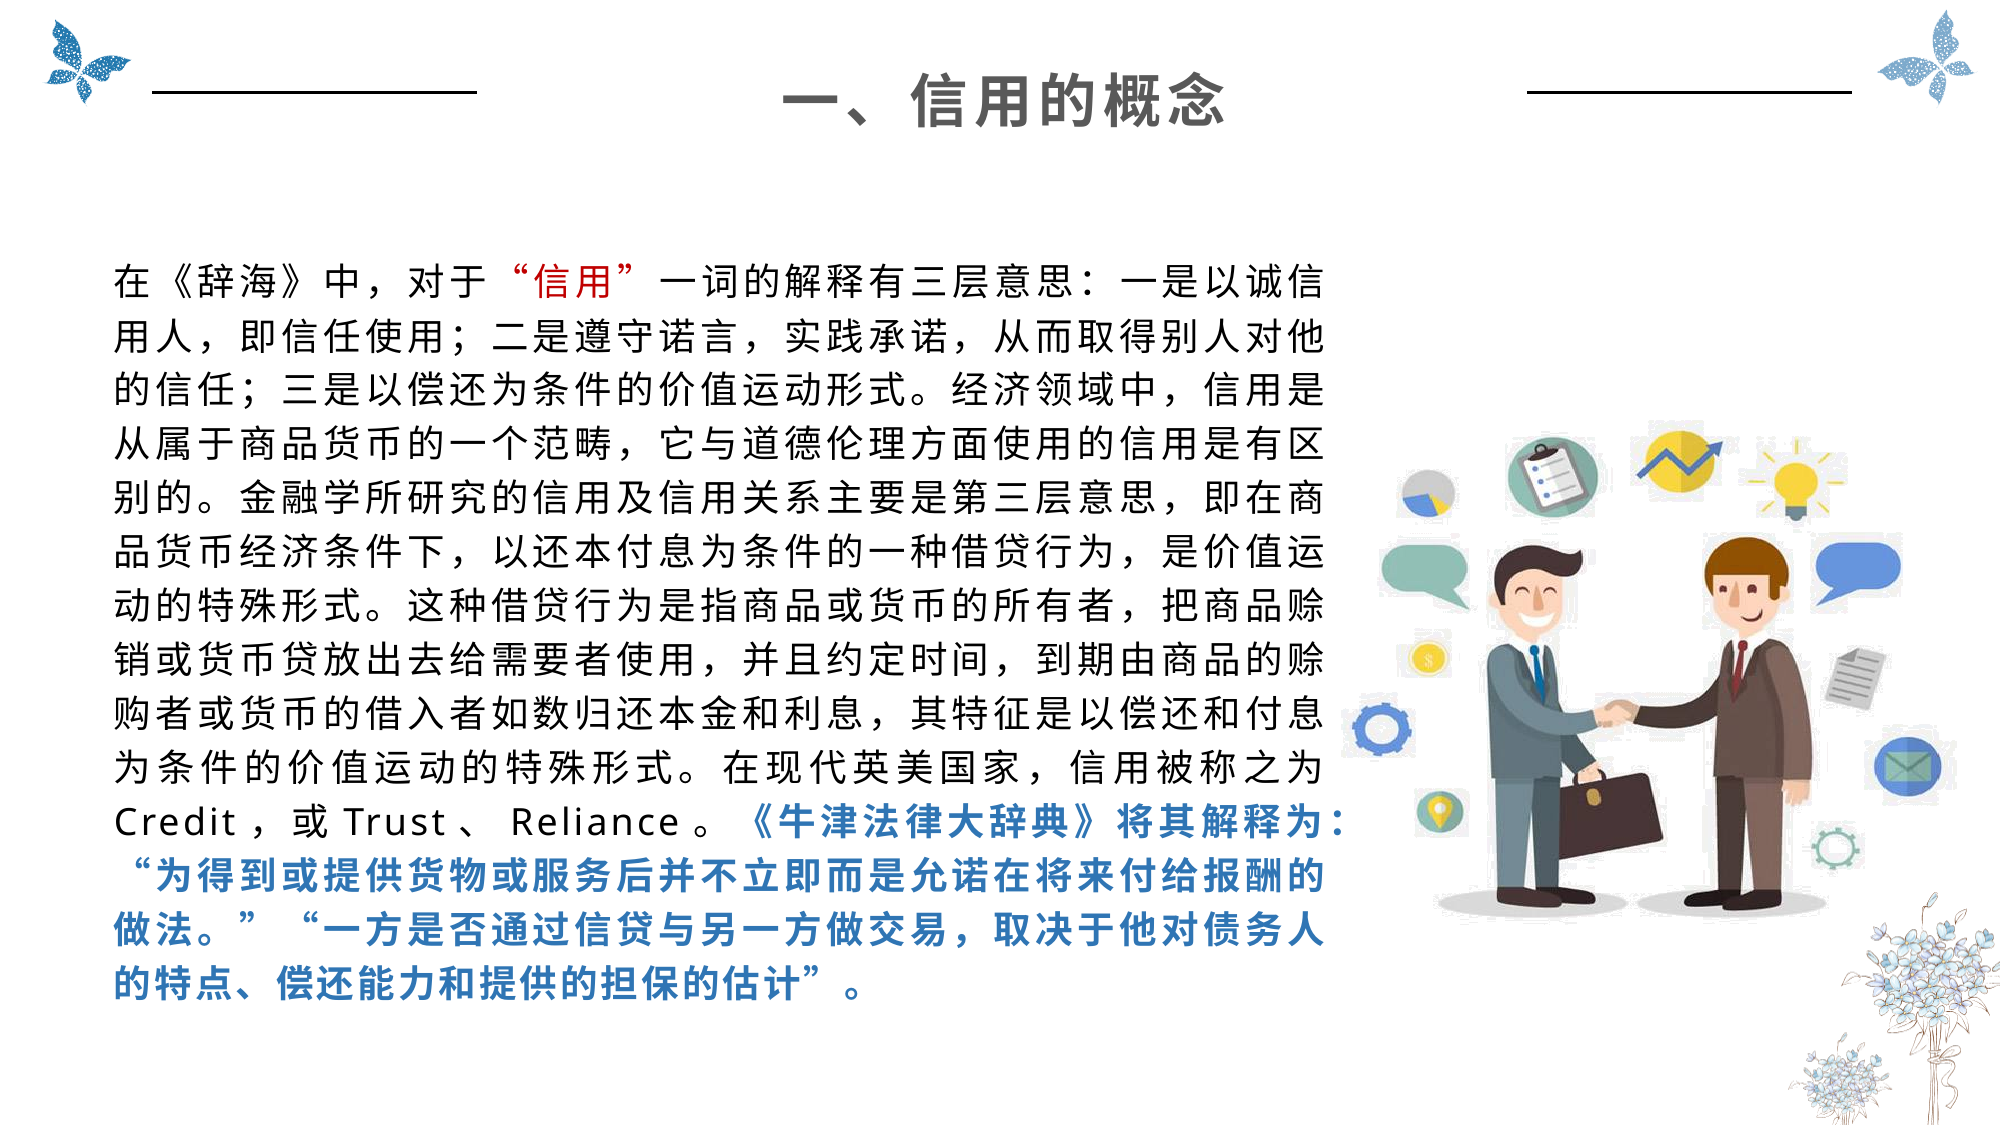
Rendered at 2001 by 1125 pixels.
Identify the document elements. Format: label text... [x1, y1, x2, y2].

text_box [151, 55, 1852, 142]
text_box 在《辞海》中，对于“信用”一词的解释有三层意思：一是以诚信用人，即信任使用；二是遵守诺言，实践承诺，从而取得别人对他的信任；三是以偿还为条件的价值运动形式。经济领域中，信用是从属于商品货币的一个范畴，它与道德伦理方面使用的信用是有区别的。金融学所研究的信用及信用关系主要是第三层意思，即在商品货币经济条件下，以还本付息为条件的一种借贷行为，是价值运动的特殊形式。这种借贷行为是指商品或货币的所有者，把商品赊销或货币贷放出去给需要者使用，并且约定时间，到期由商品的赊购者或货币的借入者如数归还本金和利息，其特征是以偿还和付息为条件的价值运动的特殊形式。在现代英美国家，信用被称之为 Credit，或Trust、Reliance。《牛津法律大辞典》将其解释为：“为得到或提供货物或服务后并不立即而是允诺在将来付给报酬的做法。”“一方是否通过信贷与另一方做交易，取决于他对债务人的特点、偿还能力和提供的担保的估计”。 [43, 243, 1341, 1012]
picture [1307, 373, 2000, 1125]
